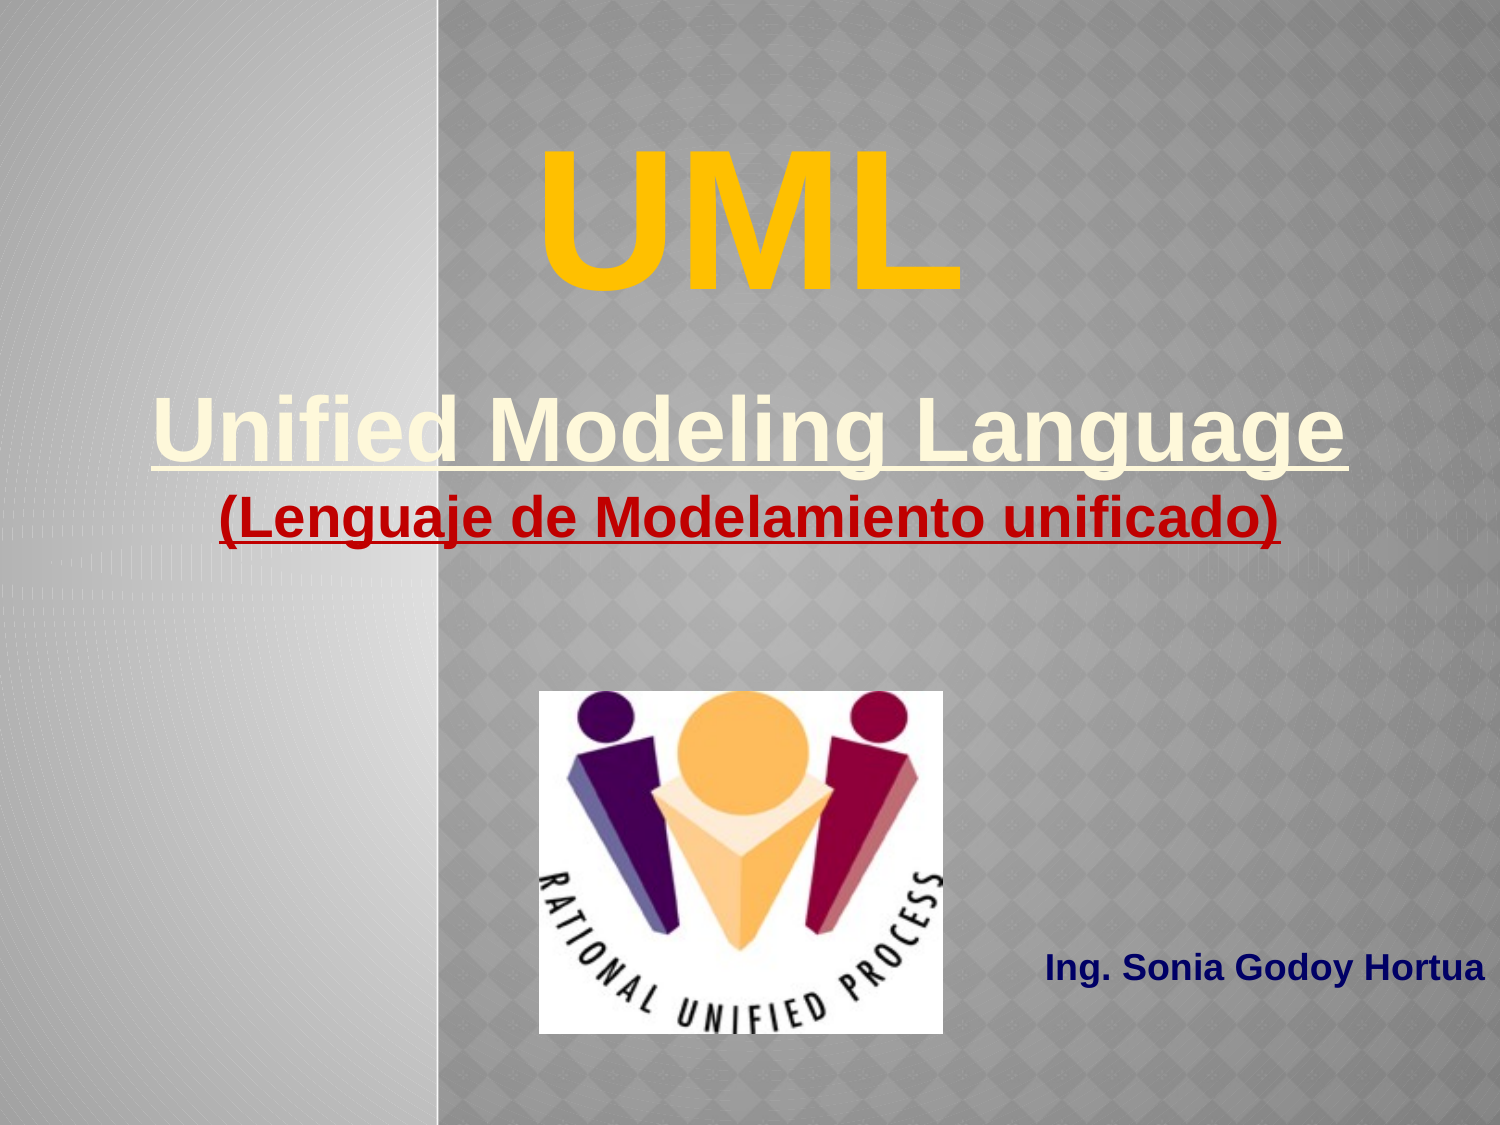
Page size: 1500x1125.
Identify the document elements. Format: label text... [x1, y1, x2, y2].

picture [538, 690, 944, 1035]
text_box Unified Modeling Language (Lenguaje de Modelamiento unificado) [0, 361, 1500, 557]
text_box Ing. Sonia Godoy Hortua [949, 935, 1500, 996]
text_box UML [0, 81, 1500, 337]
